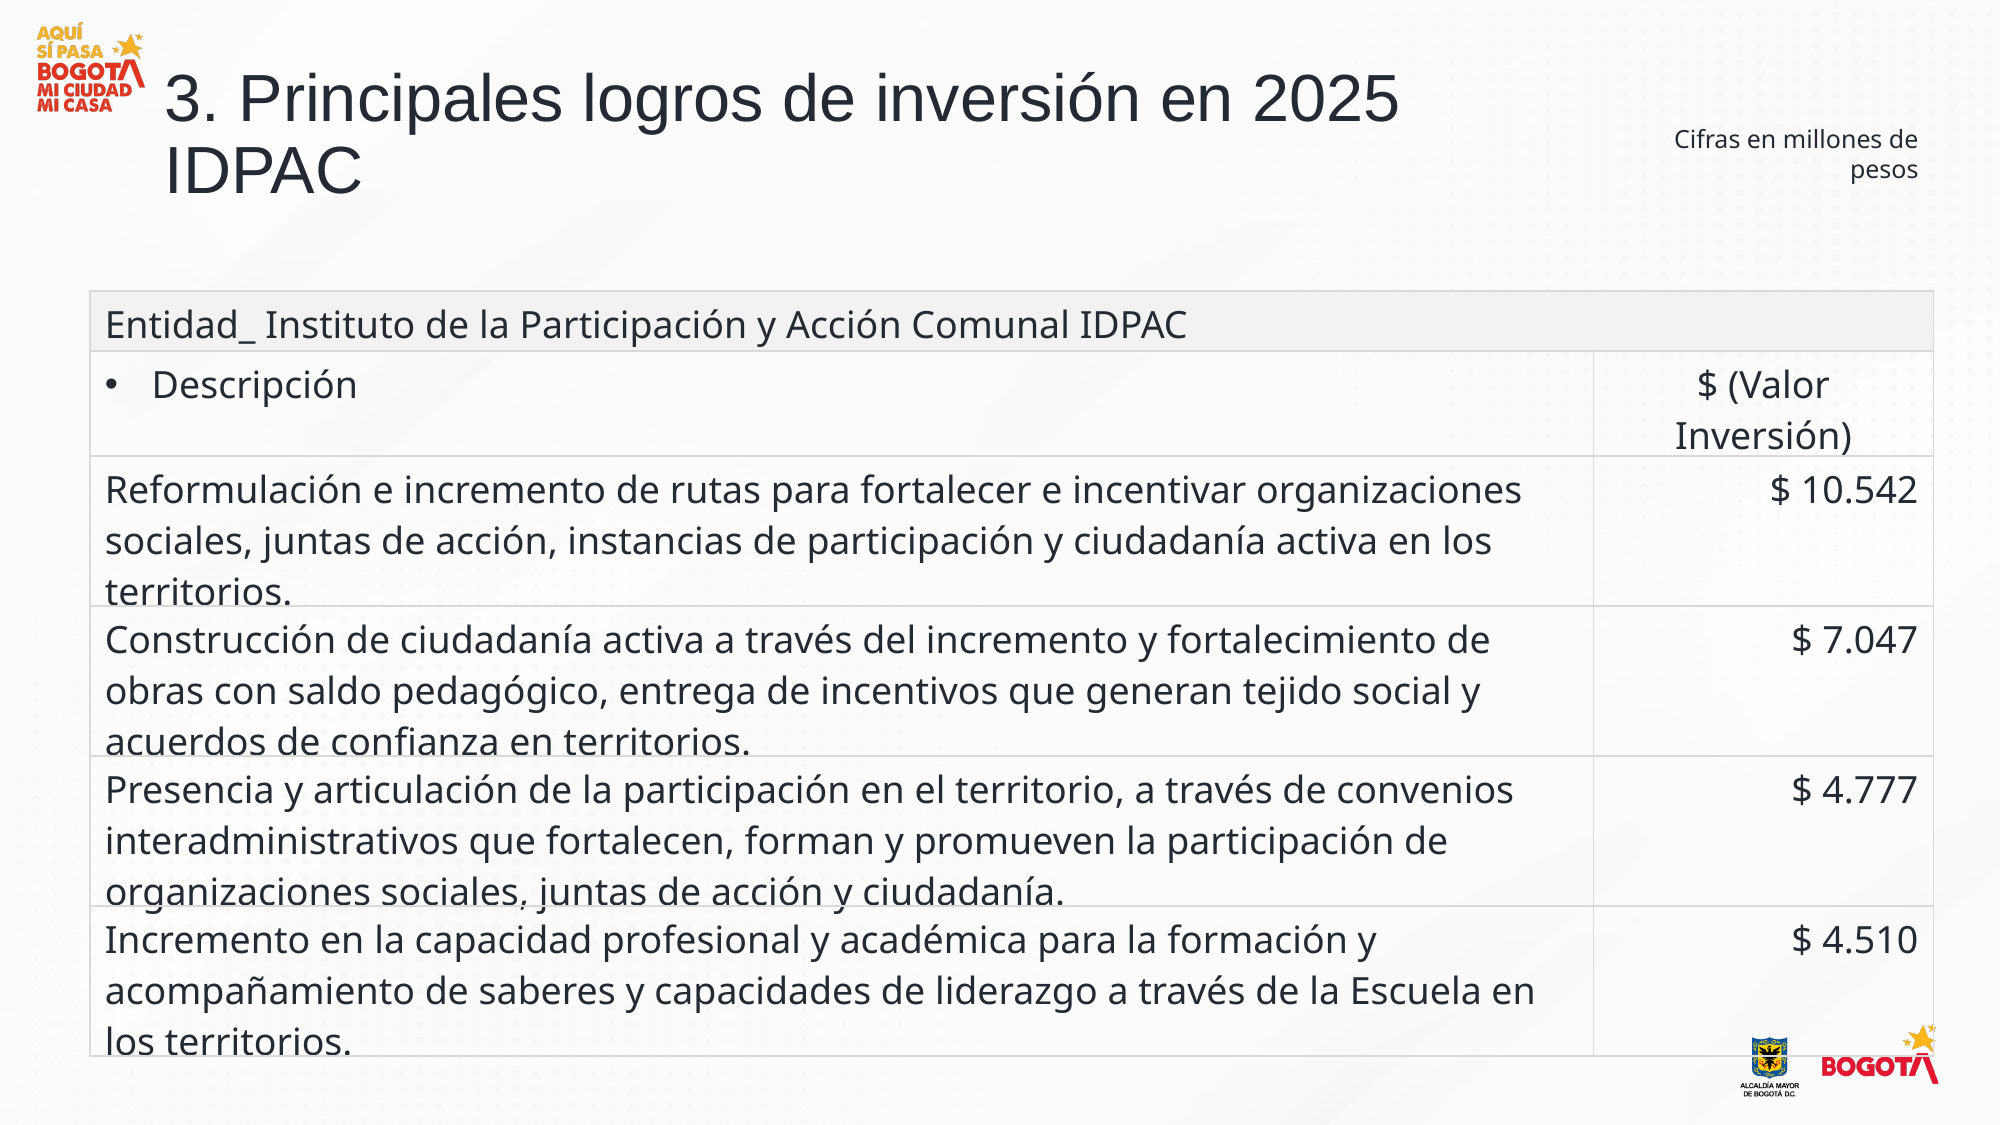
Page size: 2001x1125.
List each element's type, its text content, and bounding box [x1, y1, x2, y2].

table_cell Construcción de ciudadanía activa a través del incremento y fortalecimiento de obras con saldo pedagógico, entrega de incentivos que generan tejido social y acuerdos de confianza en territorios. [91, 607, 1593, 755]
table_cell Presencia y articulación de la participación en el territorio, a través de convenios interadministrativos que fortalecen, forman y promueven la participación de organizaciones sociales, juntas de acción y ciudadanía. [91, 757, 1593, 905]
table_cell $ (Valor Inversión) [1594, 352, 1933, 455]
table_cell Descripción [91, 352, 1593, 455]
table_cell $ 7.047 [1594, 607, 1933, 755]
table_cell $ 4.510 [1594, 907, 1933, 1055]
table_header Entidad_ Instituto de la Participación y Acción Comunal IDPAC [91, 292, 1933, 350]
table_cell $ 4.777 [1594, 757, 1933, 905]
picture [37, 22, 145, 112]
text_box Cifras en millones de pesos [1586, 116, 1934, 192]
table_cell $ 10.542 [1594, 457, 1933, 605]
table_cell Reformulación e incremento de rutas para fortalecer e incentivar organizaciones sociales, juntas de acción, instancias de participación y ciudadanía activa en los territorios. [91, 457, 1593, 605]
picture [1740, 1024, 1939, 1097]
table_cell Incremento en la capacidad profesional y académica para la formación y acompañamiento de saberes y capacidades de liderazgo a través de la Escuela en los territorios. [91, 907, 1593, 1055]
title 3. Principales logros de inversión en 2025 IDPAC [150, 56, 1514, 162]
